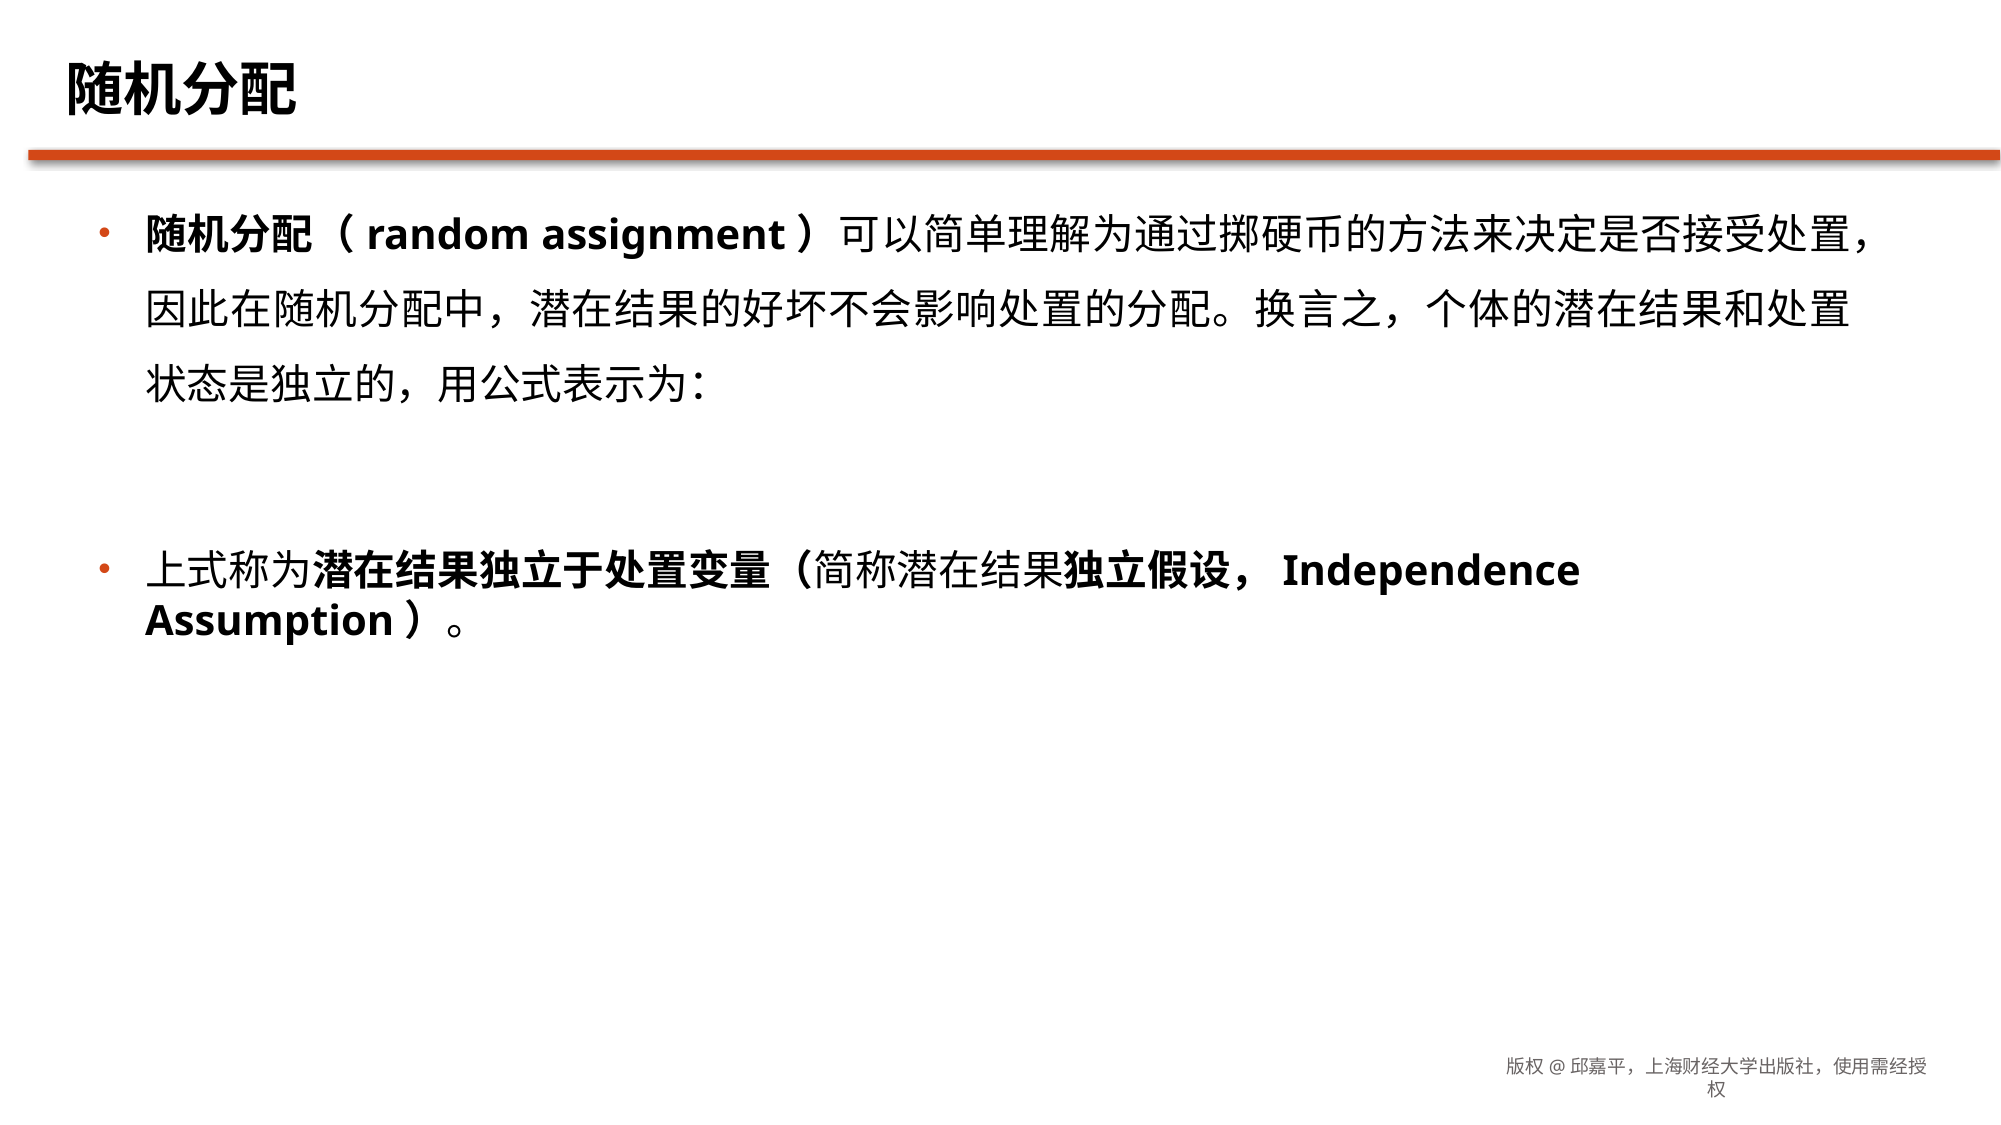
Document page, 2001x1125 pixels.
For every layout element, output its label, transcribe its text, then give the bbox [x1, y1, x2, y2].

title 随机分配 [50, 50, 1825, 138]
footer 版权@邱嘉平，上海财经大学出版社，使用需经授权 [1483, 1046, 1950, 1109]
